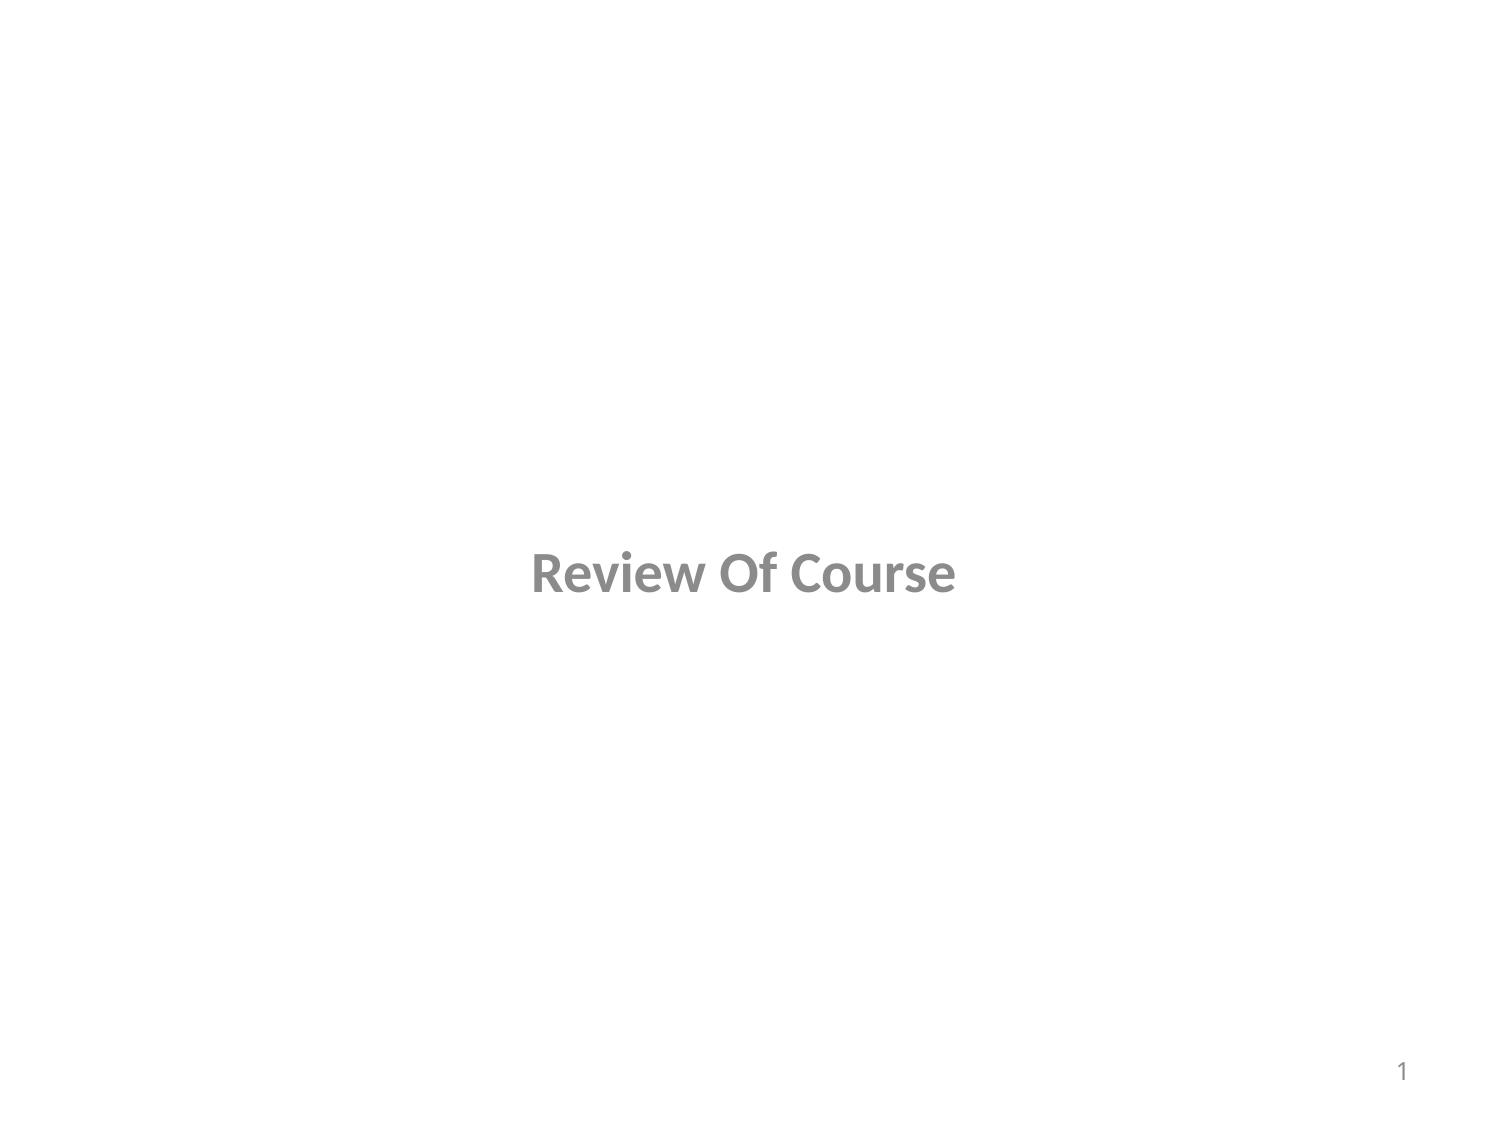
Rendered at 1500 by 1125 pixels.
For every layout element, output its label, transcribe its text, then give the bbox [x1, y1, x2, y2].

subtitle Review Of Course [137, 526, 1350, 809]
slide_number 1 [1074, 1042, 1425, 1103]
